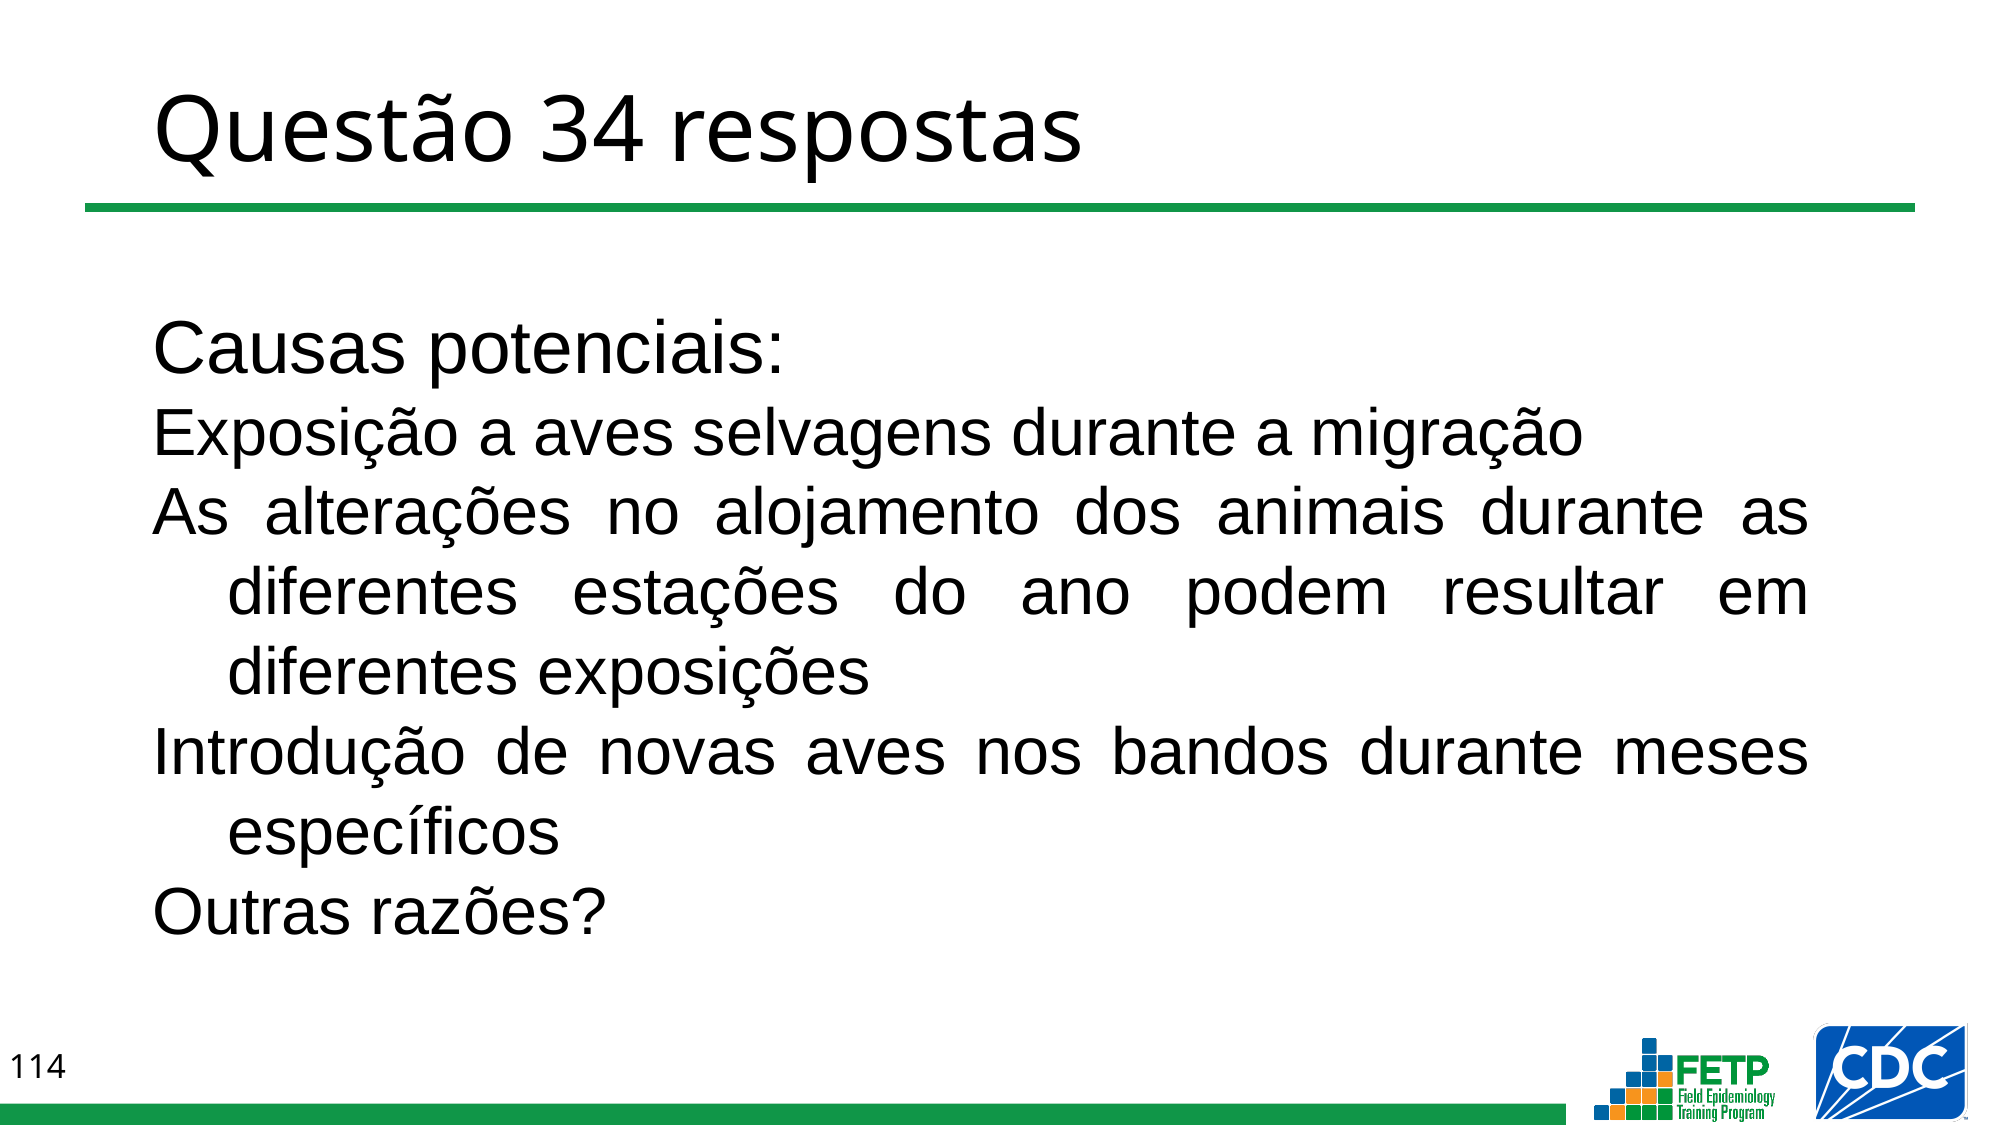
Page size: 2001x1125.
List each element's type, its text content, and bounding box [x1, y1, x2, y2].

list Causas potenciais: Exposição a aves selvagens durante a migração As alterações no alojamento dos animais durante as diferentes estações do ano podem resultar em diferentes exposições Introdução de novas aves nos bandos durante meses específicos Outras razões? [137, 242, 1827, 1004]
picture [1594, 1038, 1775, 1122]
title Questão 34 respostas [137, 75, 1863, 207]
picture [1813, 1023, 1968, 1122]
